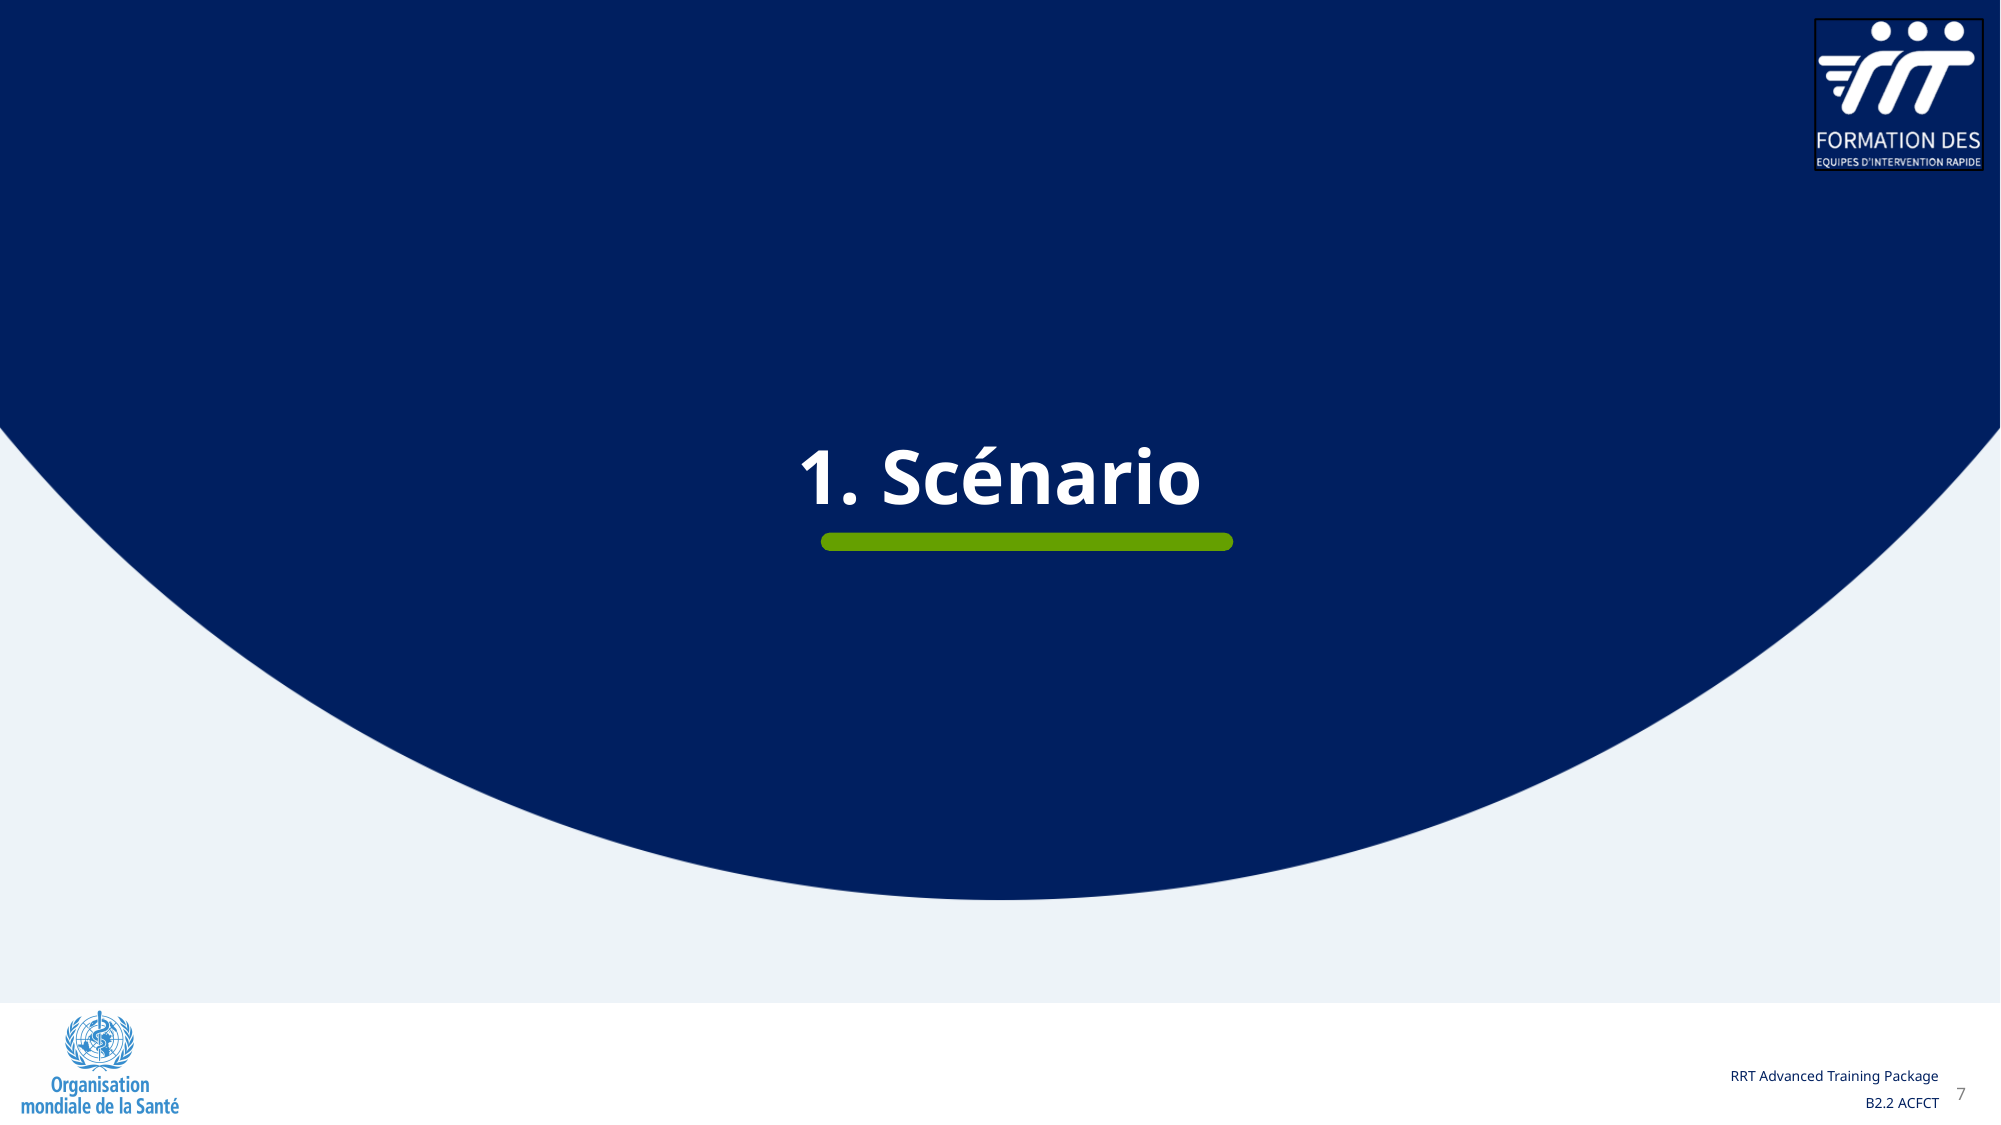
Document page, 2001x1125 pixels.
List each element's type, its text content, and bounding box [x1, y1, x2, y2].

list 1. Scénario [68, 332, 1932, 628]
picture [20, 1009, 180, 1115]
picture [0, 0, 2001, 1003]
